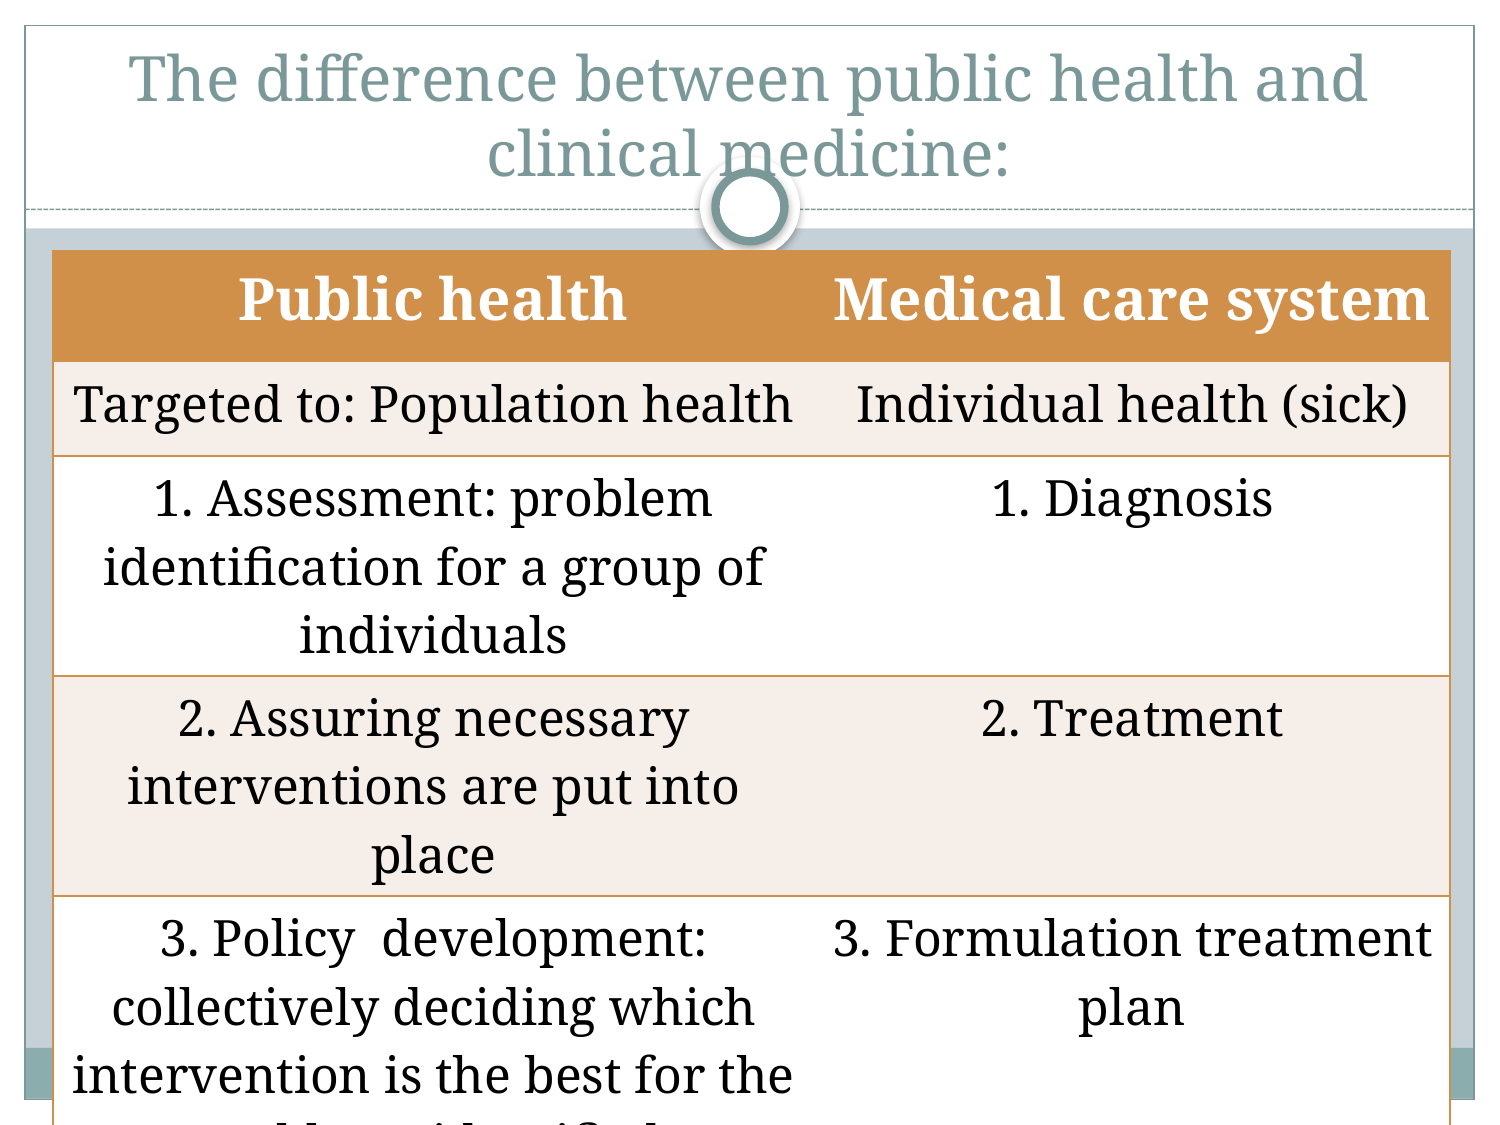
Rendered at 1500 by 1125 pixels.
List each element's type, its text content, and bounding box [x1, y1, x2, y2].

table_cell 1. Diagnosis [815, 457, 1449, 675]
table_cell Individual health (sick) [815, 362, 1449, 455]
table_cell 2. Treatment [815, 677, 1449, 895]
table_header Medical care system [815, 251, 1449, 361]
table_cell 3. Policy development: collectively deciding which intervention is the best for the problems identified. [54, 897, 815, 1125]
table_cell 1. Assessment: problem identification for a group of individuals [54, 457, 815, 675]
table_header Public health [54, 251, 815, 361]
title The difference between public health and clinical medicine: [49, 30, 1450, 197]
table_cell Targeted to: Population health [54, 362, 815, 455]
table_cell 2. Assuring necessary interventions are put into place [54, 677, 815, 895]
table_cell 3. Formulation treatment plan [815, 897, 1449, 1125]
